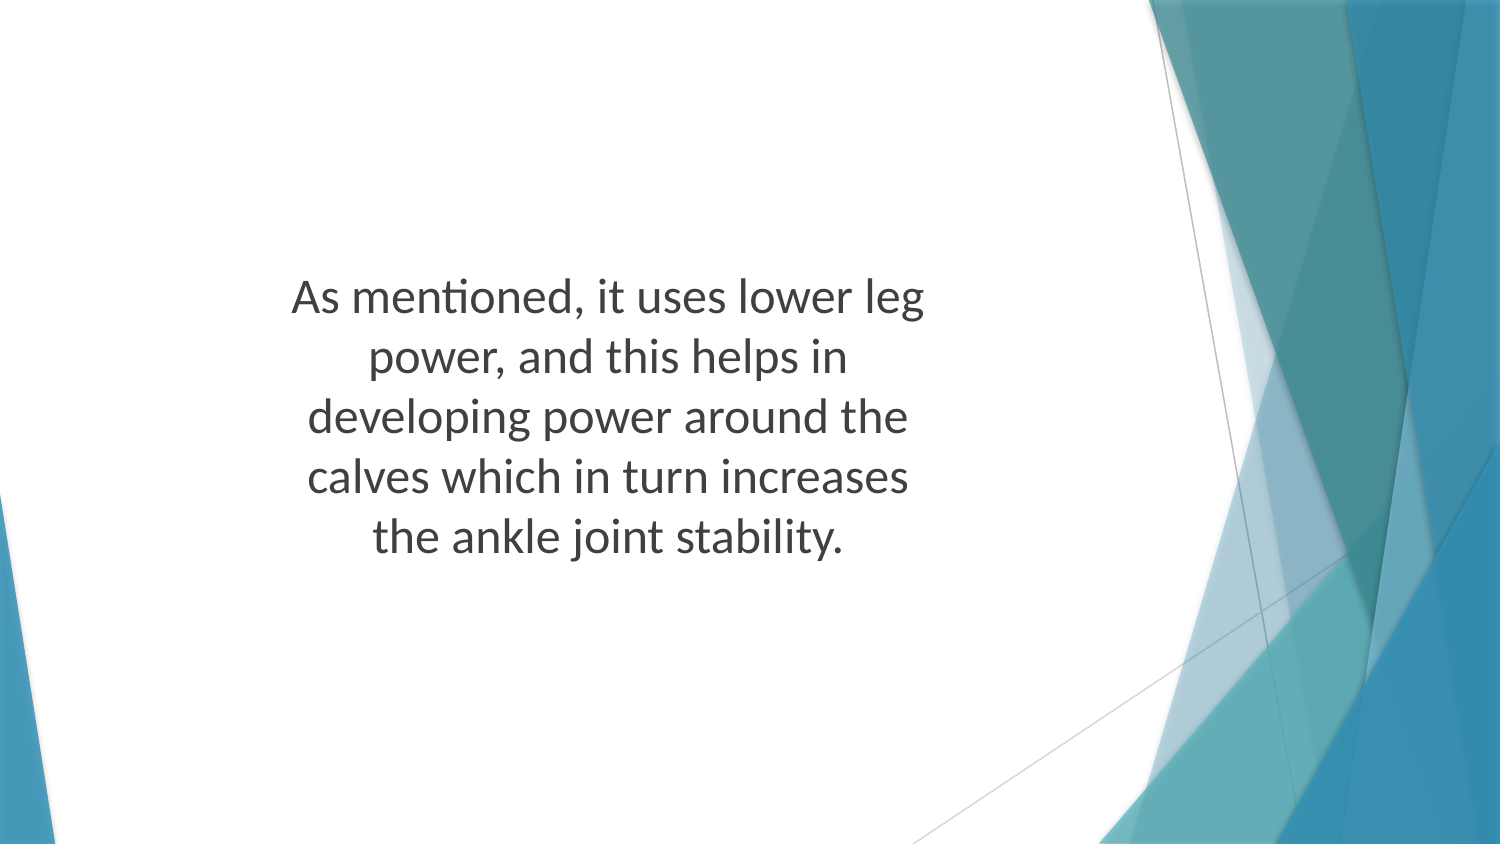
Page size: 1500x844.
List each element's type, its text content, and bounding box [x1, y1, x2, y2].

list As mentioned, it uses lower leg power, and this helps in developing power around the calves which in turn increases the ankle joint stability. [253, 256, 963, 611]
